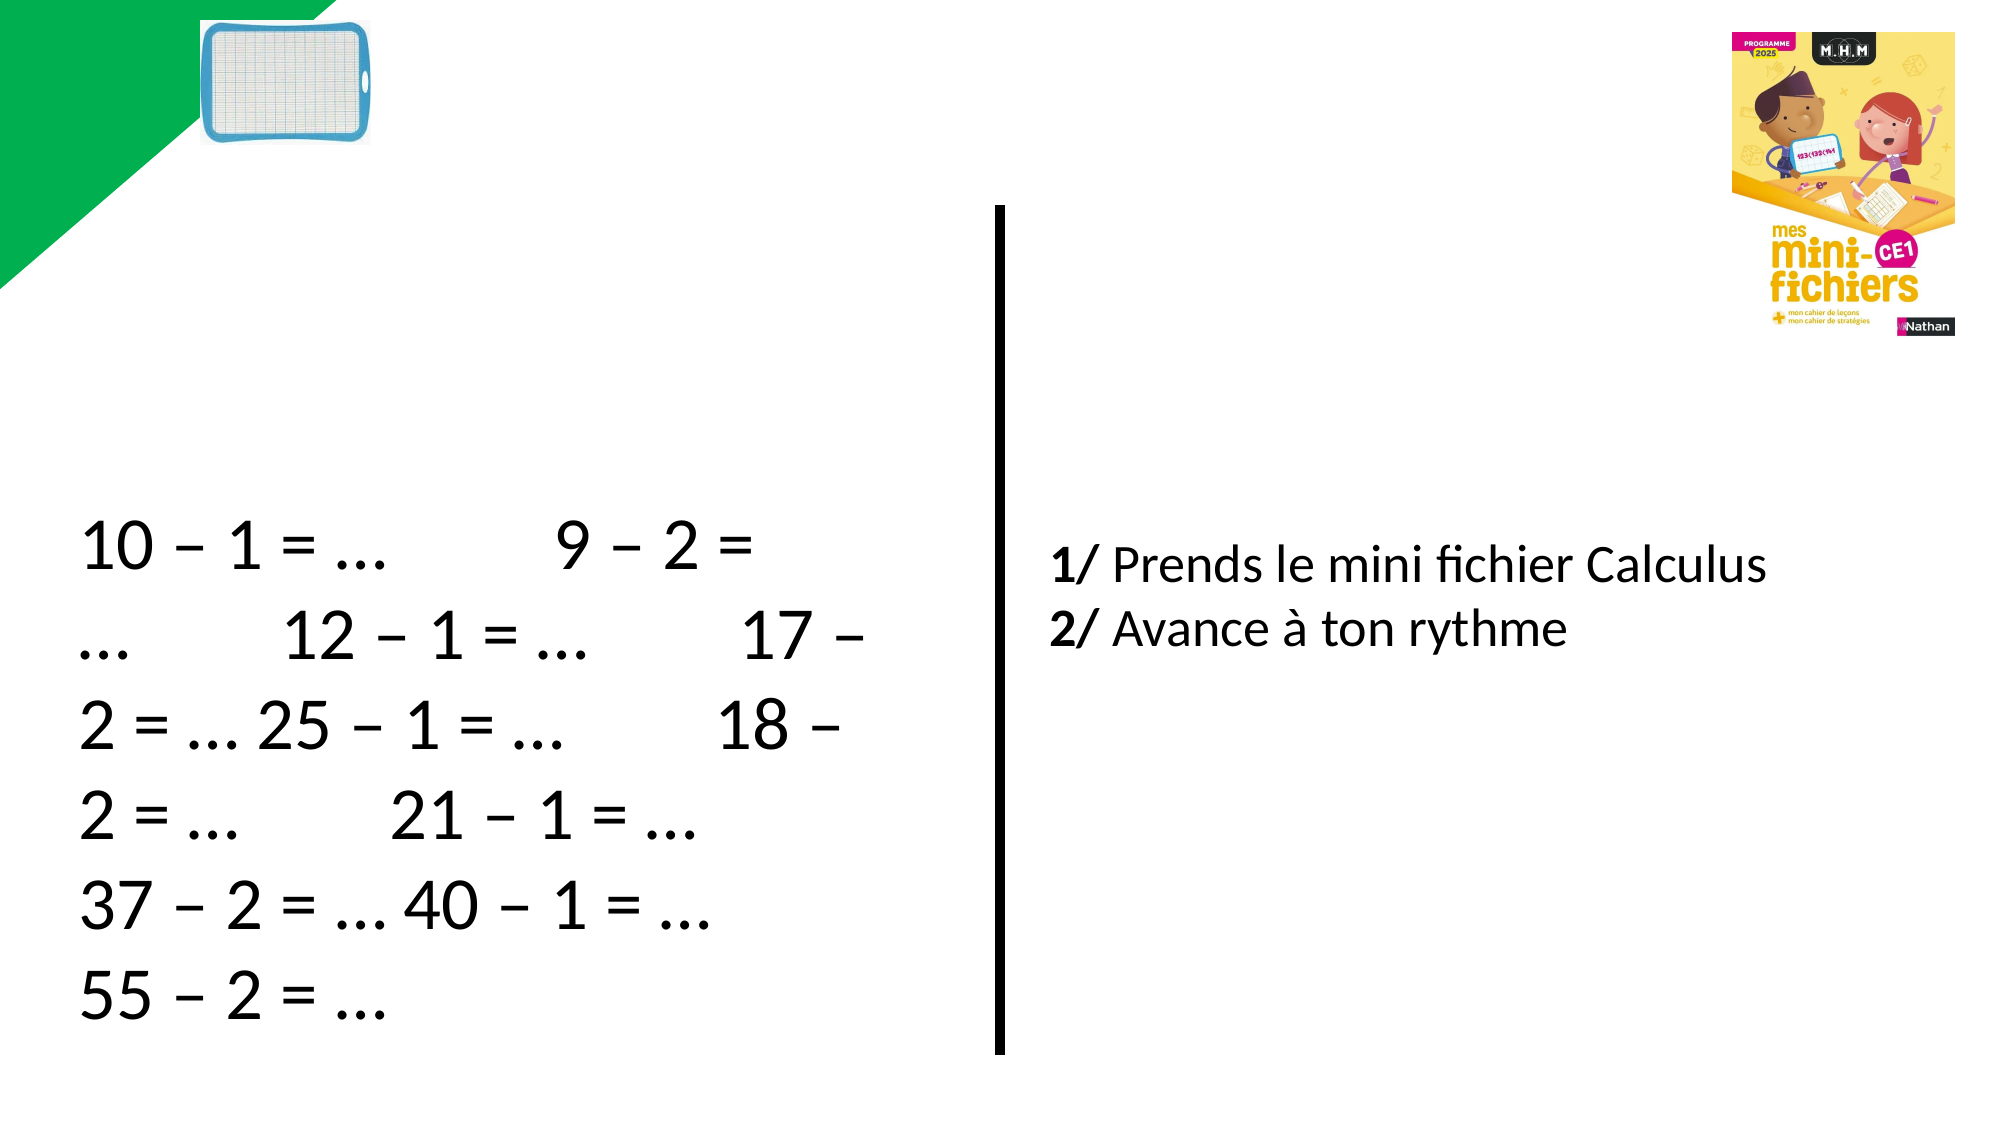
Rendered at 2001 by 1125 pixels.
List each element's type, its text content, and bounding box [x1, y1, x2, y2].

picture [1732, 32, 1955, 343]
text_box 1/ Prends le mini fichier Calculus 2/ Avance à ton rythme [1034, 520, 1955, 666]
text_box [0, 0, 337, 290]
picture [200, 20, 371, 145]
text_box 10 – 1 = … 9 – 2 = … 12 – 1 = … 17 – 2 = … 25 – 1 = … 18 – 2 = … 21 – 1 = … 37 – 2 = … 40 – 1 = … 55 – 2 = … [63, 487, 902, 1042]
